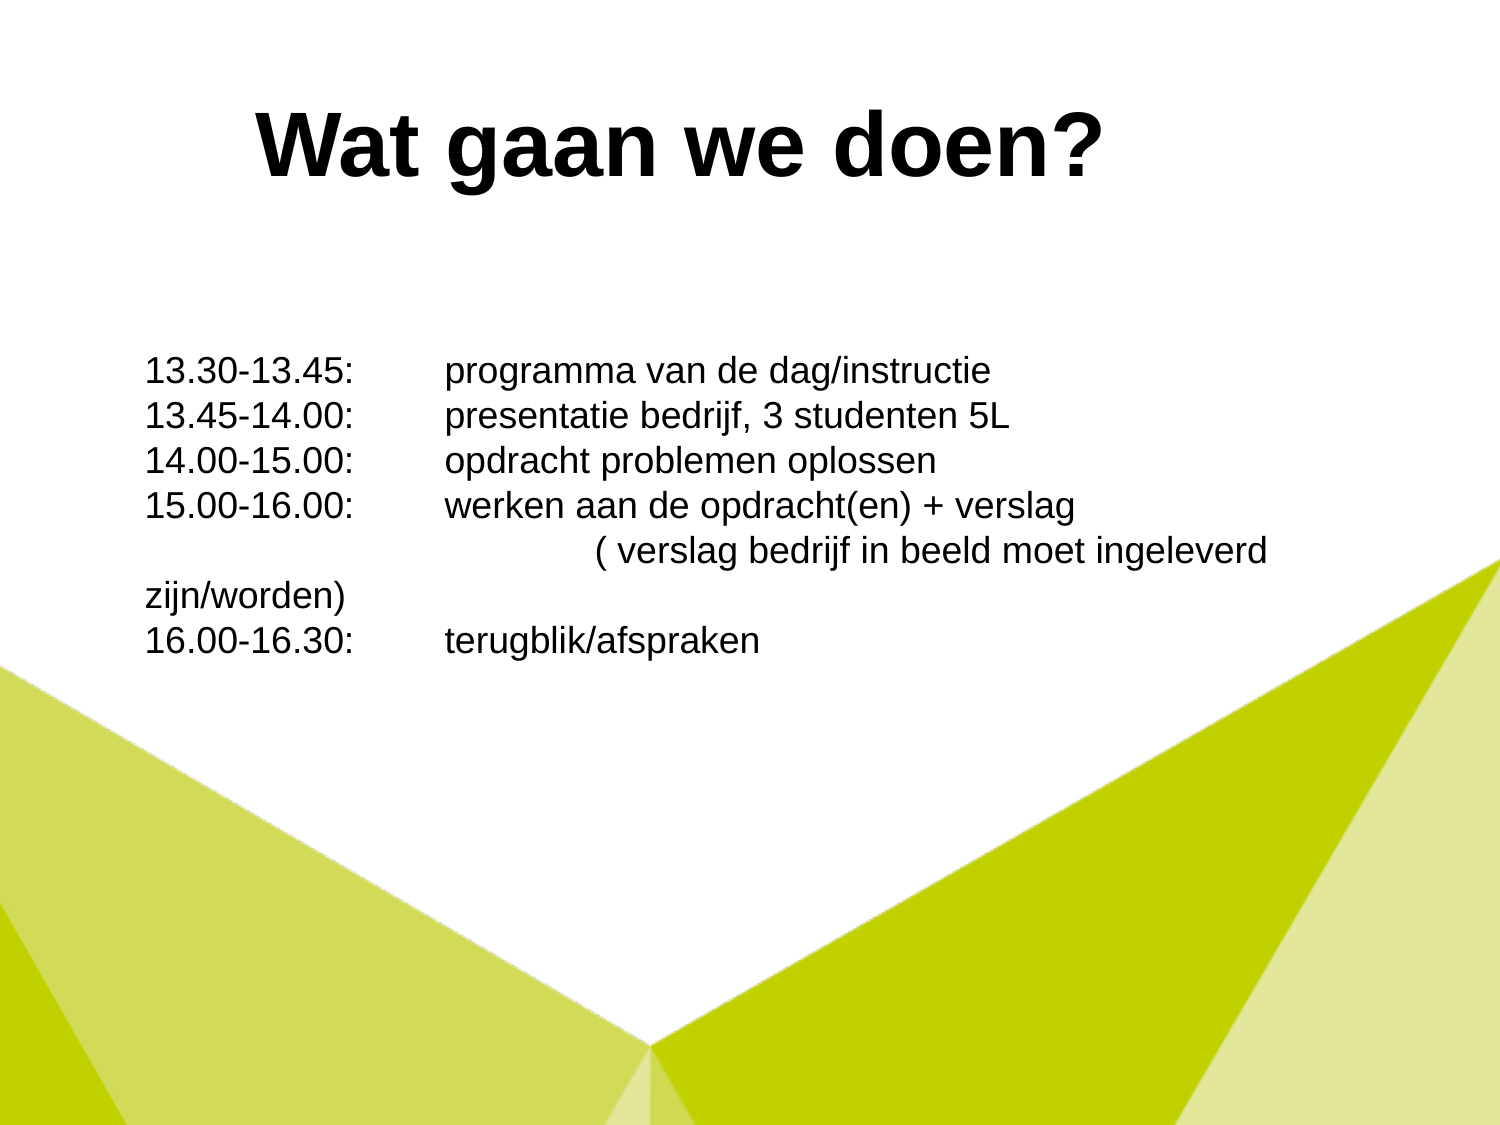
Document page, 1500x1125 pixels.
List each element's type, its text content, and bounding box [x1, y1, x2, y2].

text_box Wat gaan we doen? [65, 77, 1297, 202]
text_box 13.30-13.45: programma van de dag/instructie 13.45-14.00: presentatie bedrijf, 3 studenten 5L 14.00-15.00: opdracht problemen oplossen 15.00-16.00: werken aan de opdracht(en) + verslag ( verslag bedrijf in beeld moet ingeleverd zijn/worden) 16.00-16.30: terugblik/afspraken [129, 338, 1316, 483]
picture [0, 485, 1500, 1125]
